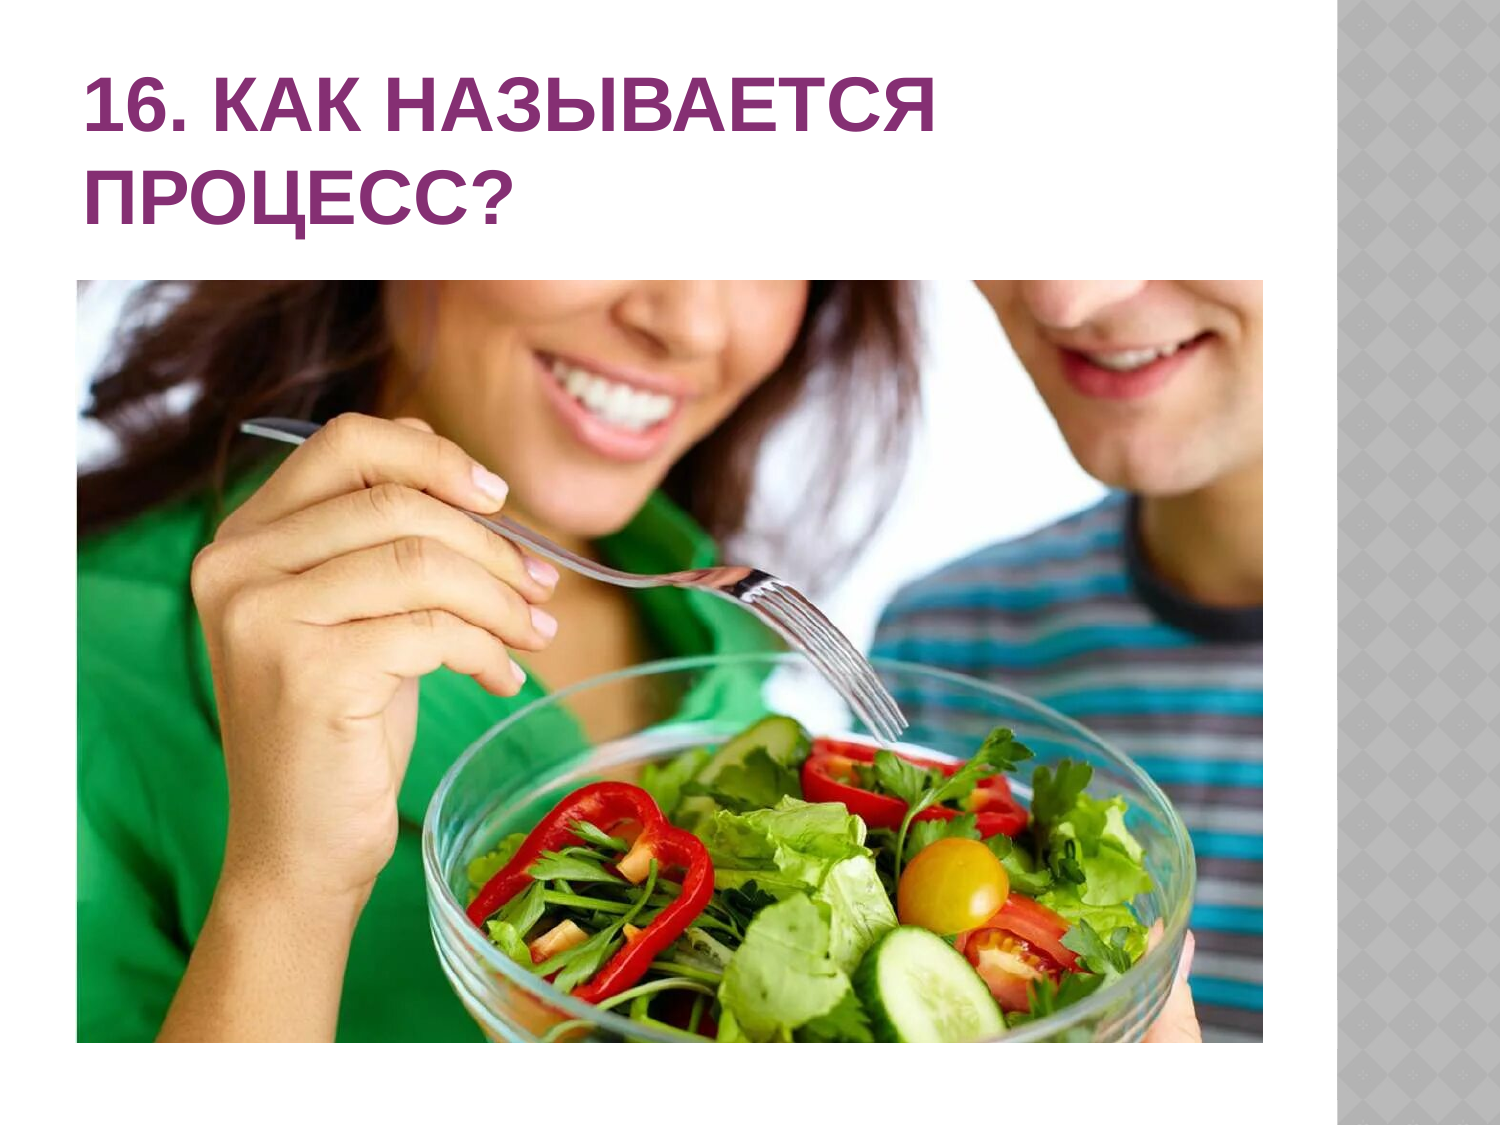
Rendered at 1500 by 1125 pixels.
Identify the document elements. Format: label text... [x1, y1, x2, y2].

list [74, 279, 1263, 1044]
title 16. Как называется процесс? [75, 52, 1263, 240]
